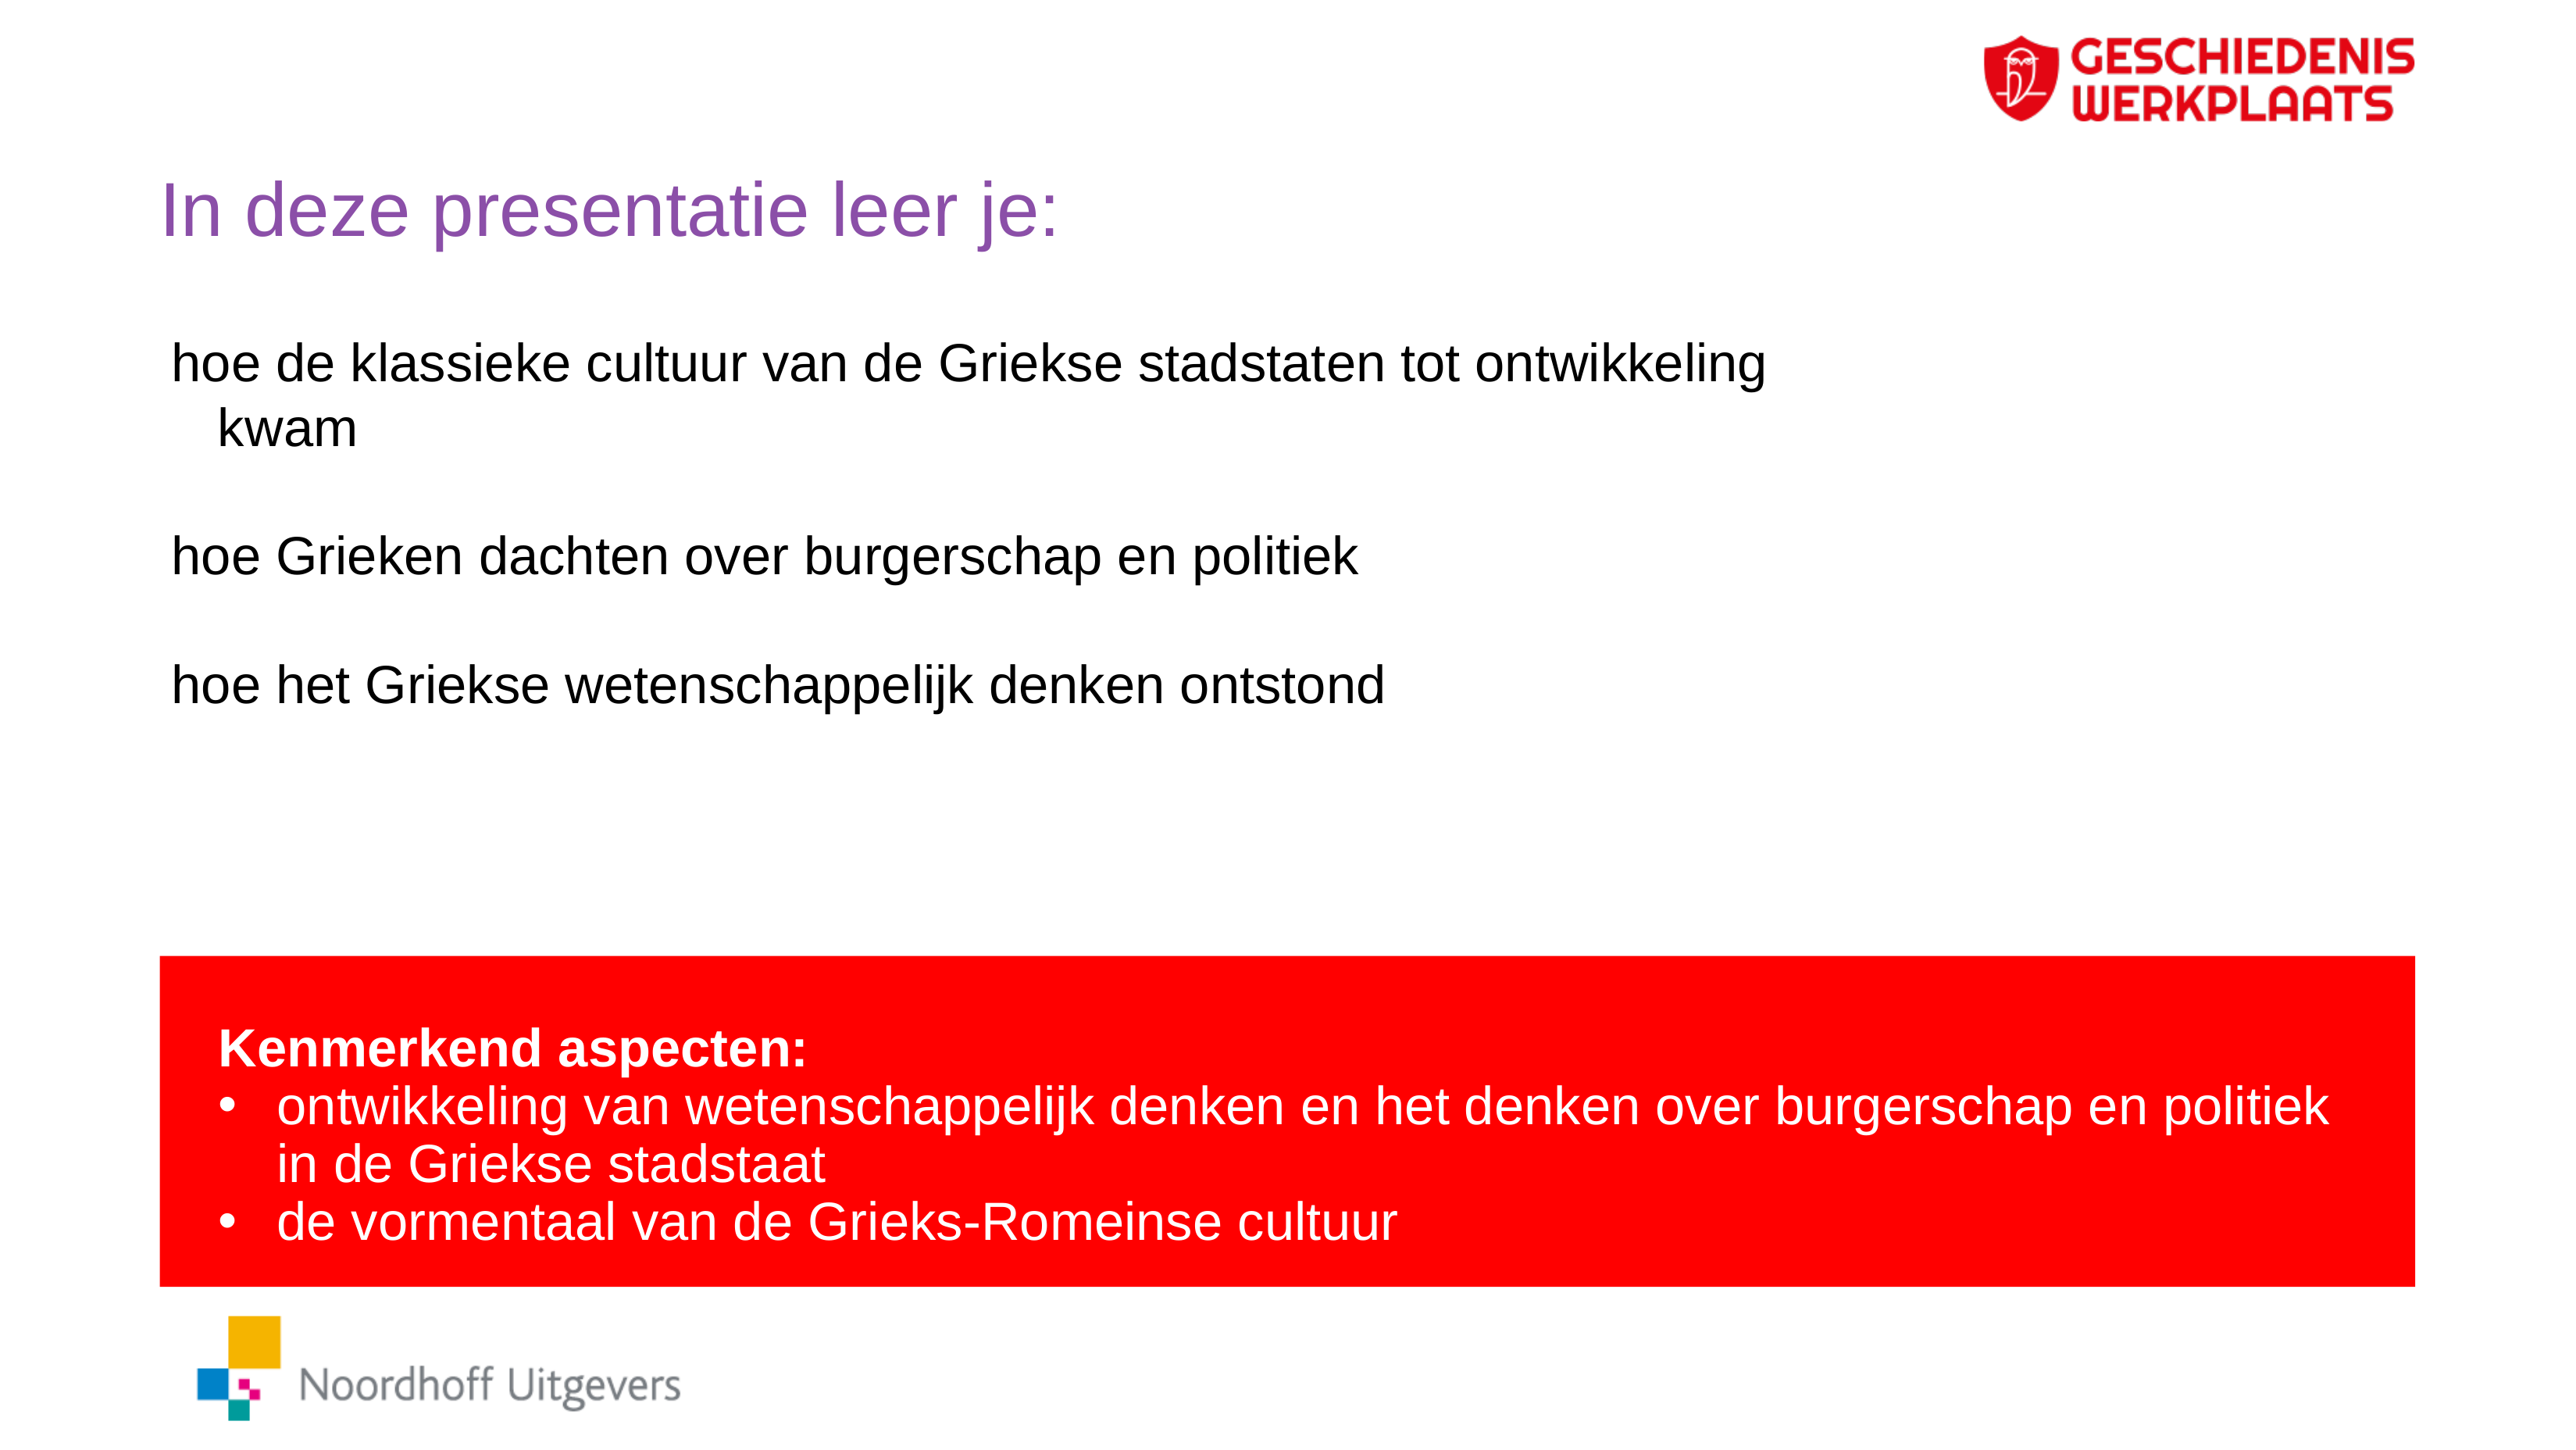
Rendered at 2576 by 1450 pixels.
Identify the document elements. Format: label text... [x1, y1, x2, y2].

list hoe de klassieke cultuur van de Griekse stadstaten tot ontwikkeling kwam hoe Grieken dachten over burgerschap en politiek hoe het Griekse wetenschappelijk denken ontstond [159, 322, 1893, 926]
text_box Kenmerkend aspecten: ontwikkeling van wetenschappelijk denken en het denken over burgerschap en politiek in de Griekse stadstaat de vormentaal van de Grieks-Romeinse cultuur [159, 955, 2416, 1288]
picture [159, 1288, 799, 1449]
picture [1610, 0, 2576, 161]
title In deze presentatie leer je: [159, 159, 2416, 268]
